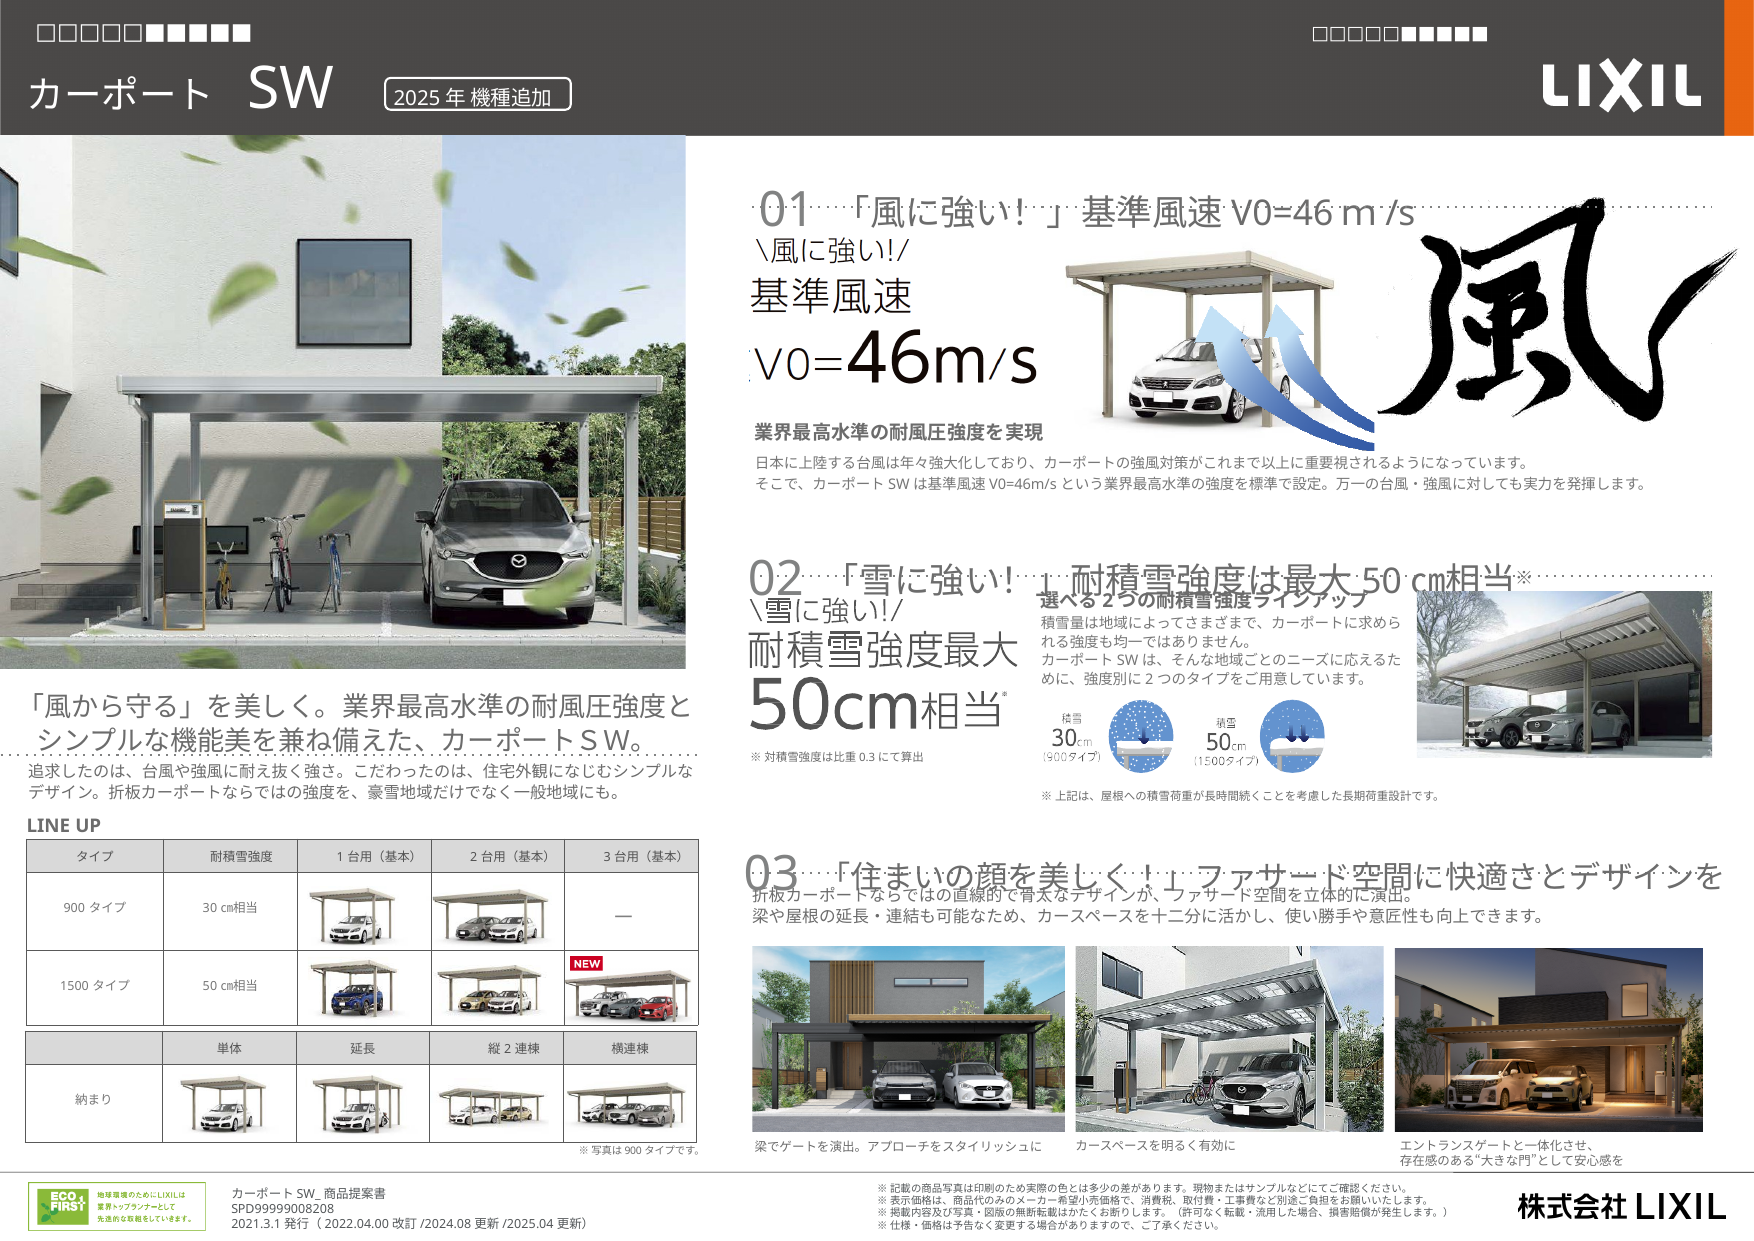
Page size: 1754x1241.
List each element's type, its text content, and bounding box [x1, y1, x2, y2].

text_box エントランスゲートと一体化させ、 存在感のある“大きな門”として安心感を [1397, 1138, 1730, 1169]
text_box ※写真は900タイプです。 [576, 1144, 728, 1157]
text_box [1046, 221, 1375, 451]
table_cell 納まり [26, 1065, 162, 1142]
table_header 単体 [163, 1032, 296, 1064]
text_box カースペースを明るく有効に [1073, 1138, 1250, 1154]
text_box 02「雪に強い！」耐積雪強度は最大50㎝相当※ [746, 509, 1594, 611]
text_box □□□□□■■■■■ [1310, 21, 1489, 44]
picture [751, 235, 914, 314]
picture [563, 956, 693, 1024]
table_cell 50㎝相当 [164, 951, 297, 1025]
text_box LINE UP [24, 813, 125, 837]
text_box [748, 597, 1018, 731]
table_header 横連棟 [564, 1032, 696, 1064]
table_cell 1500タイプ [27, 951, 163, 1025]
text_box □□□□□■■■■■ [35, 16, 254, 44]
picture [28, 1182, 206, 1231]
table_header 3台用（基本） [565, 840, 698, 872]
table_cell [432, 873, 564, 950]
table_header 延長 [297, 1032, 429, 1064]
table_cell [565, 951, 698, 973]
text_box 折板カーポートならではの直線的で骨太なデザインが、ファサード空間を立体的に演出。 梁や屋根の延長・連結も可能なため、カースペースを十二分に活かし、使い勝手や意匠性も向上できます。 [749, 906, 1710, 926]
text_box 01「風に強い！」基準風速V0=46ｍ/s [757, 141, 1543, 207]
picture [1374, 191, 1740, 424]
text_box ※上記は、屋根への積雪荷重が長時間続くことを考慮した長期荷重設計です。 [1028, 781, 1462, 803]
table_cell [430, 1065, 563, 1142]
text_box 業界最高水準の耐風圧強度を実現 [752, 420, 1041, 444]
text_box [1416, 591, 1713, 758]
text_box カーポート SW [24, 49, 348, 121]
picture [1394, 948, 1704, 1132]
text_box 日本に上陸する台風は年々強大化しており、カーポートの強風対策がこれまで以上に重要視されるようになっています。 そこで、カーポートSWは基準風速V0=46m/sという業界最高水準の強度を標準で設定。万一の台風・強風に対しても実力を発揮します。 [742, 450, 1673, 493]
text_box 追求したのは、台風や強風に耐え抜く強さ。こだわったのは、住宅外観になじむシンプルなデザイン。折板カーポートならではの強度を、豪雪地域だけでなく一般地域にも。 [26, 760, 704, 802]
text_box [0, 135, 686, 669]
text_box 「風から守る」を美しく。業界最高水準の耐風圧強度と シンプルな機能美を兼ね備えた、カーポートＳＷ。 [15, 687, 714, 756]
picture [752, 946, 1066, 1132]
table_header タイプ [27, 840, 163, 872]
picture [0, 0, 1754, 136]
text_box 01「風に強い！」基準風速V0=46ｍ/s [757, 208, 1369, 242]
table_cell [432, 951, 564, 1025]
table_header 1台用（基本） [298, 840, 431, 872]
table_cell [298, 951, 431, 1025]
table_header 耐積雪強度 [164, 840, 297, 872]
text_box [426, 1026, 552, 1031]
text_box [383, 75, 573, 84]
text_box 梁でゲートを演出。アプローチをスタイリッシュに [752, 1139, 1068, 1155]
text_box ※対積雪強度は比重0.3にて算出 [738, 743, 961, 764]
table_header 縦2連棟 [430, 1032, 563, 1064]
text_box 03「住まいの顔を美しく！」ファサード空間に快適さとデザインを [742, 804, 1754, 906]
table_cell － [565, 873, 698, 950]
table_cell [163, 1065, 296, 1142]
picture [1518, 1193, 1726, 1219]
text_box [1043, 699, 1325, 774]
table_cell [297, 1065, 429, 1142]
text_box 積雪量は地域によってさまざまで、カーポートに求められる強度も均一ではありません。 カーポートSWは、そんな地域ごとのニーズに応えるために、強度別に2つのタイプをご用意しています。 [1028, 612, 1411, 688]
table_cell [564, 1065, 696, 1142]
table_header 2台用（基本） [432, 840, 564, 872]
text_box [1075, 946, 1384, 1132]
table_cell 30㎝相当 [164, 873, 297, 950]
table_cell 900タイプ [27, 873, 163, 950]
table_header [26, 1032, 162, 1064]
text_box [296, 1026, 410, 1031]
table_cell [298, 873, 431, 950]
text_box カーポートSW_商品提案書 SPD99999008208 2021.3.1発行（2022.04.00改訂/2024.08更新/2025.04更新） [231, 1186, 753, 1232]
text_box 選べる2つの耐積雪強度ラインアップ [1037, 588, 1382, 612]
text_box 2025年 機種追加 [381, 84, 609, 110]
picture [749, 322, 1040, 388]
